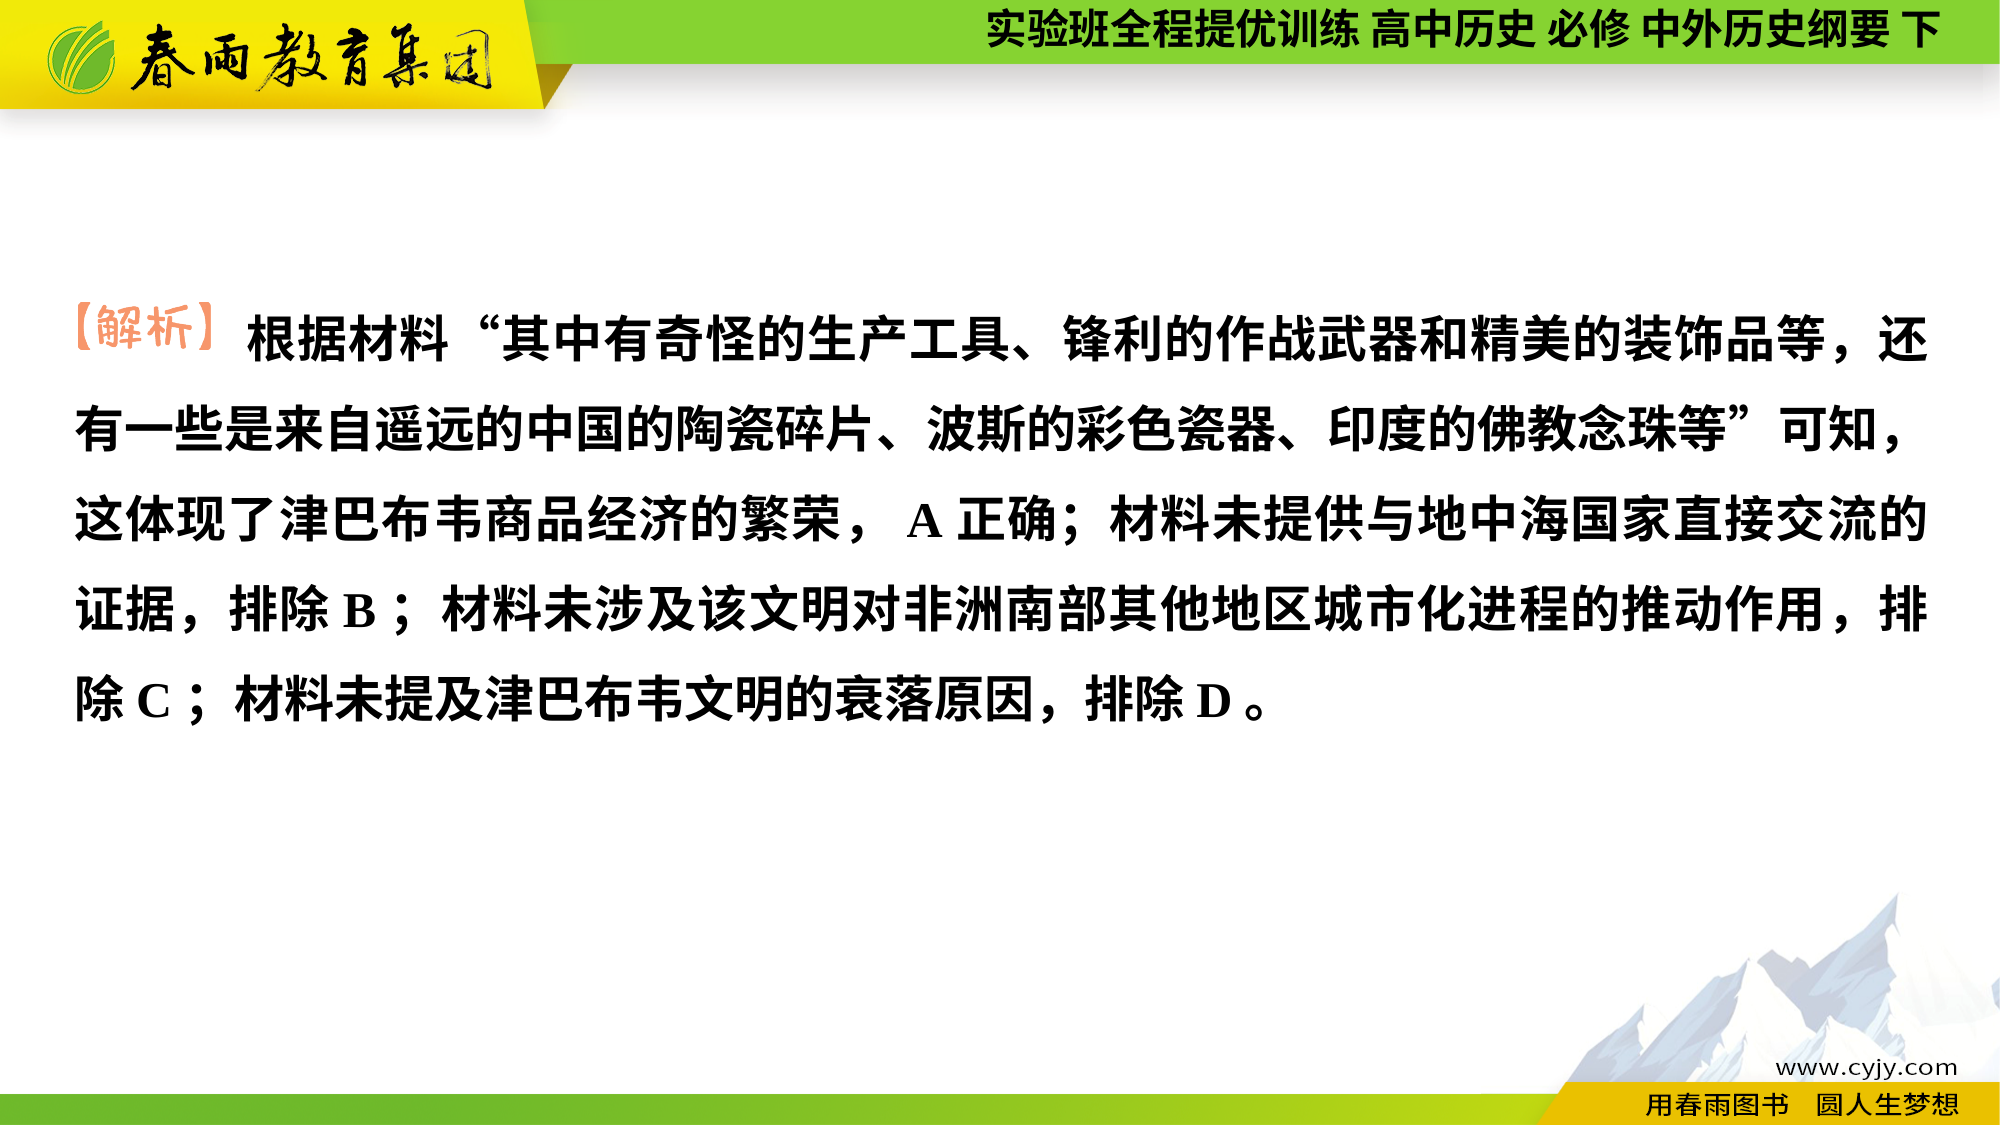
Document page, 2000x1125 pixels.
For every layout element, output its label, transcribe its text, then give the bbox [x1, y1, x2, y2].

picture [0, 0, 2000, 1125]
list 根据材料“其中有奇怪的生产工具、锋利的作战武器和精美的装饰品等，还有一些是来自遥远的中国的陶瓷碎片、波斯的彩色瓷器、印度的佛教念珠等”可知，这体现了津巴布韦商品经济的繁荣，A正确；材料未提供与地中海国家直接交流的证据，排除B；材料未涉及该文明对非洲南部其他地区城市化进程的推动作用，排除C；材料未提及津巴布韦文明的衰落原因，排除D。 [59, 269, 1944, 728]
